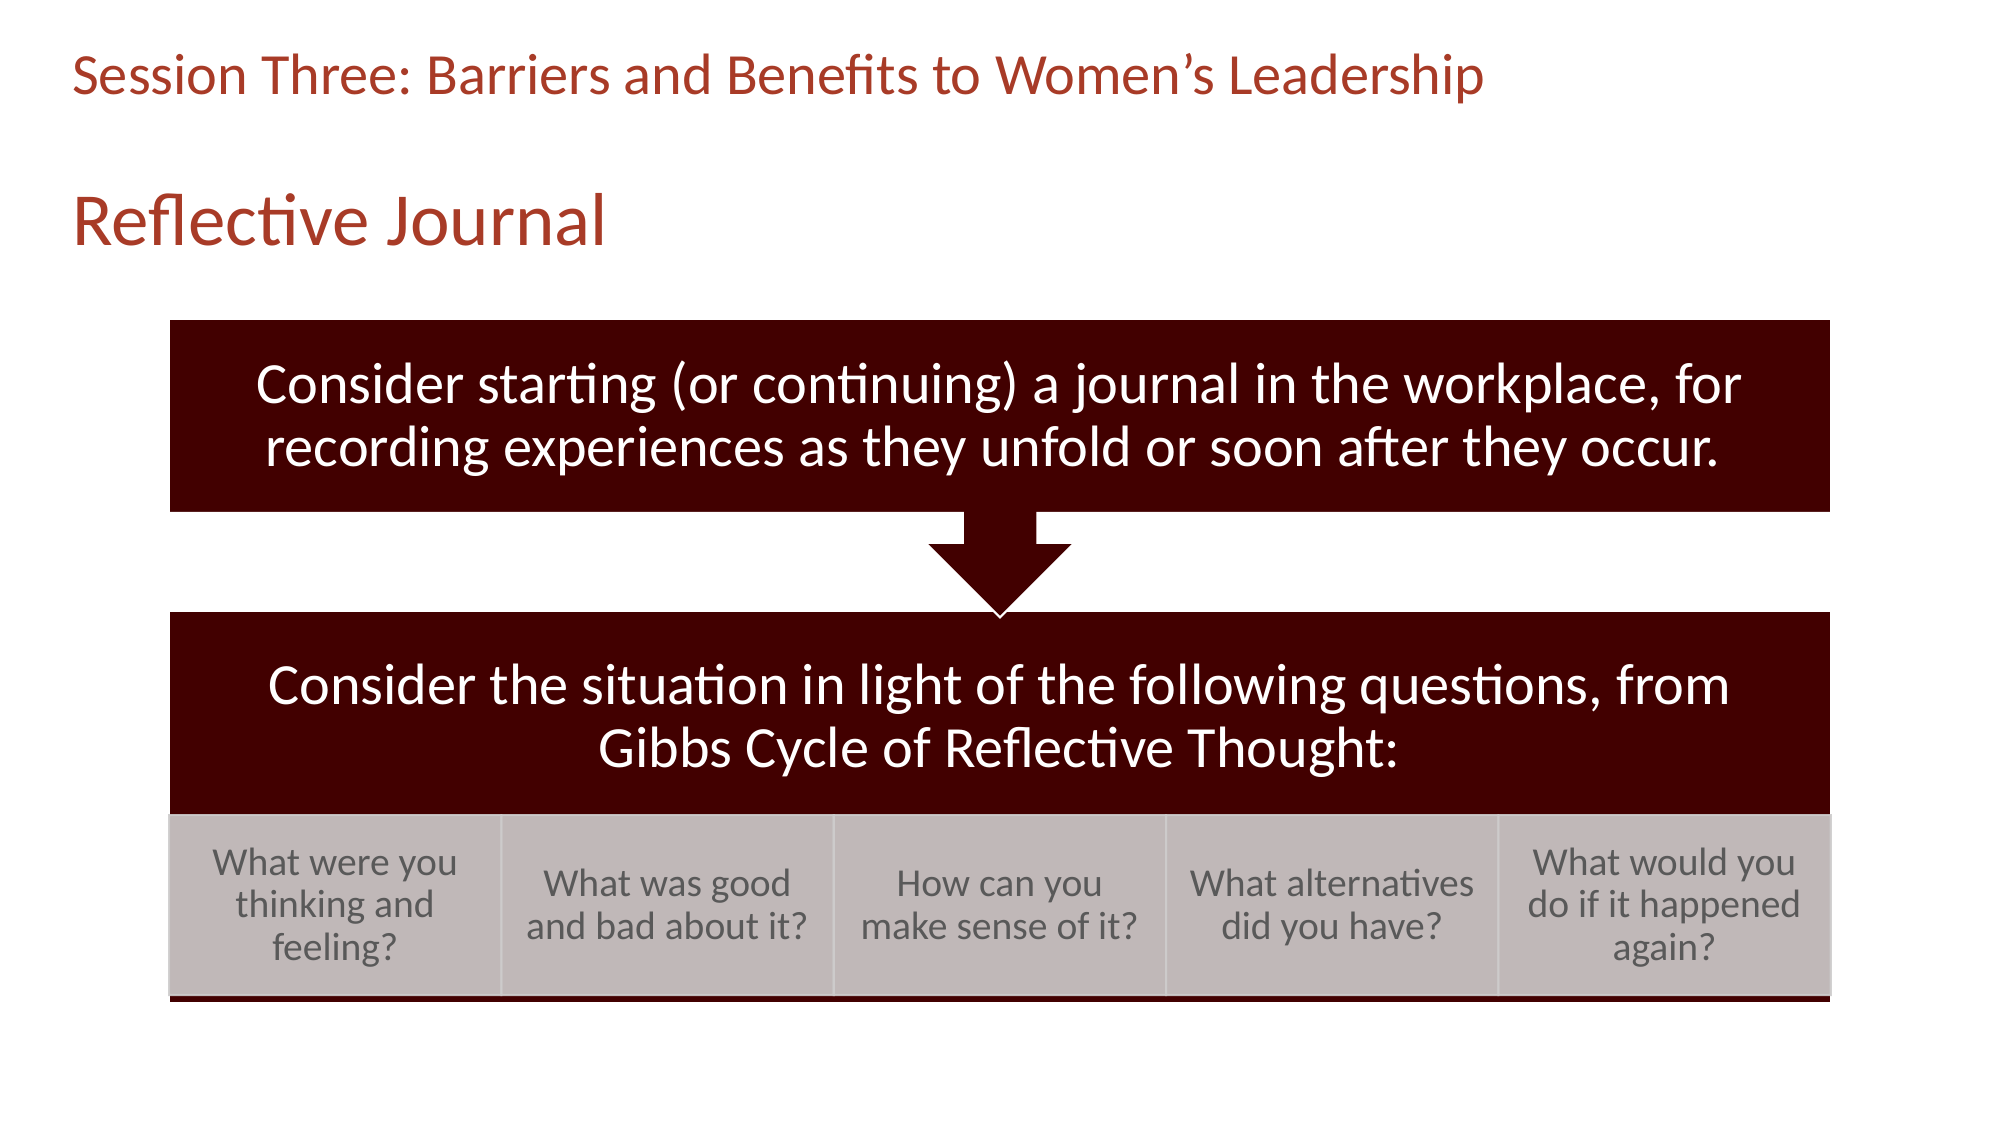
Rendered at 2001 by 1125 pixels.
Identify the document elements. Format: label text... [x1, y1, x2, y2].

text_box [168, 318, 1831, 1003]
title Session Three: Barriers and Benefits to Women’s Leadership [57, 36, 1934, 124]
list Reflective Journal [57, 172, 1934, 270]
